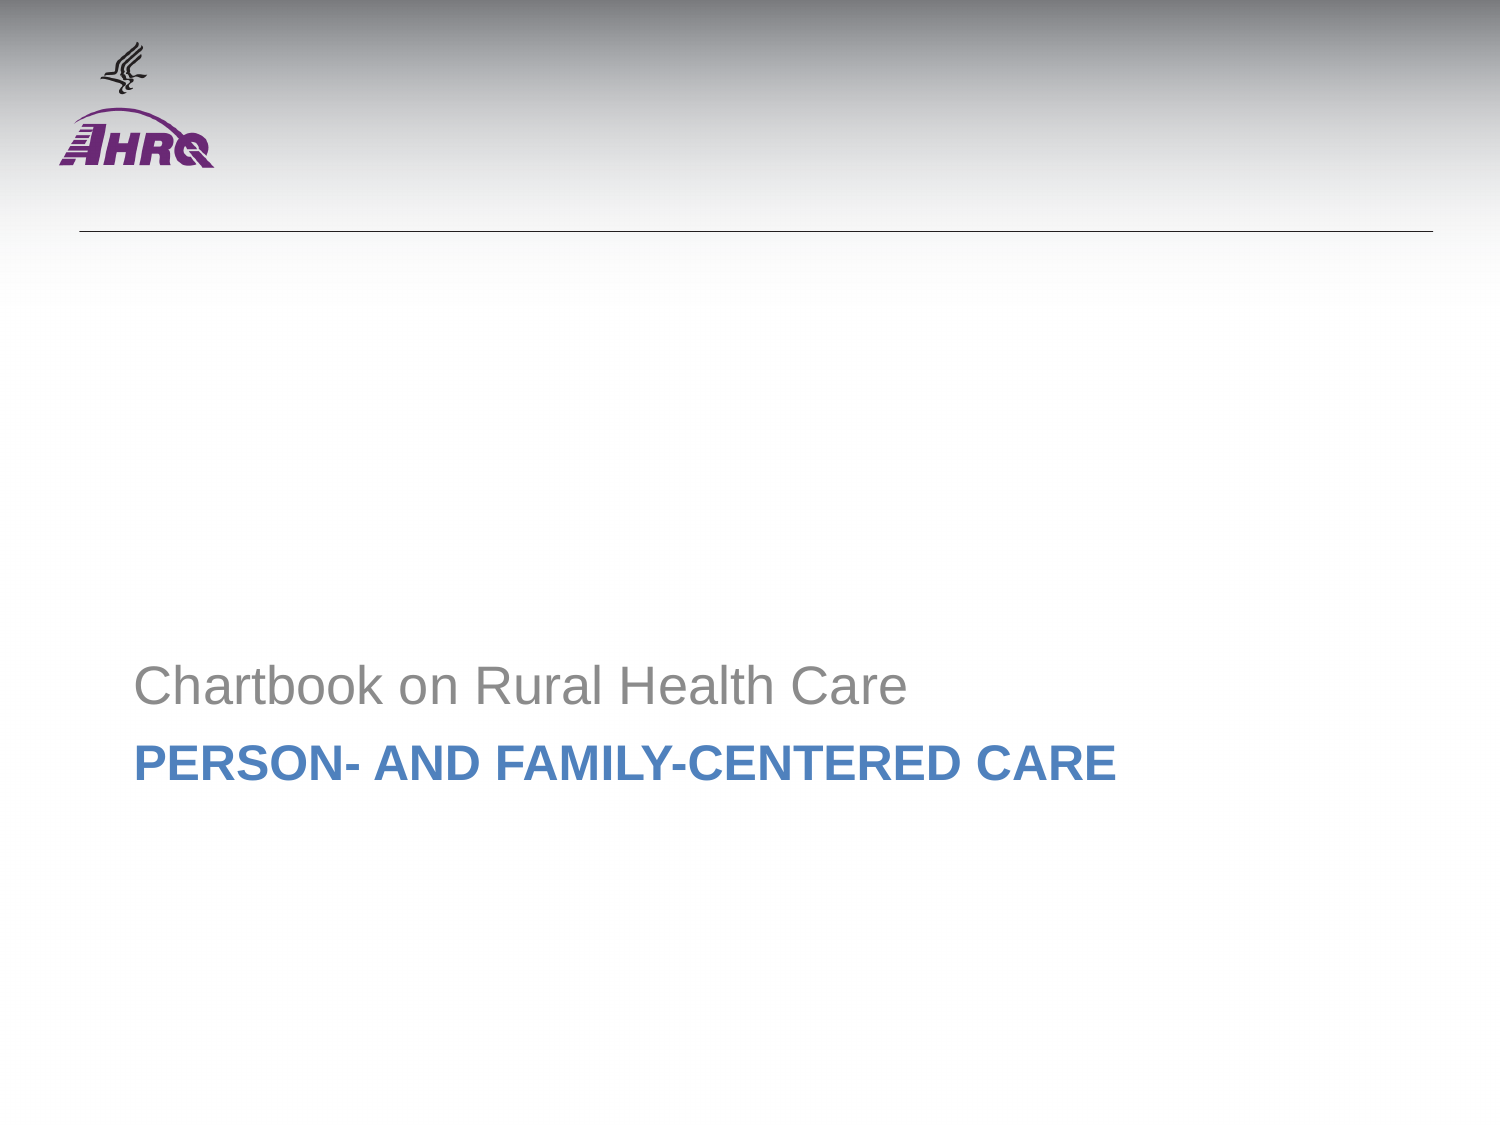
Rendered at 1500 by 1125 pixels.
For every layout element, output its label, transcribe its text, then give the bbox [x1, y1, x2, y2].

picture [0, 0, 1500, 1125]
title Person- and Family-Centered Care [118, 723, 1394, 947]
list Chartbook on Rural Health Care [118, 476, 1394, 723]
